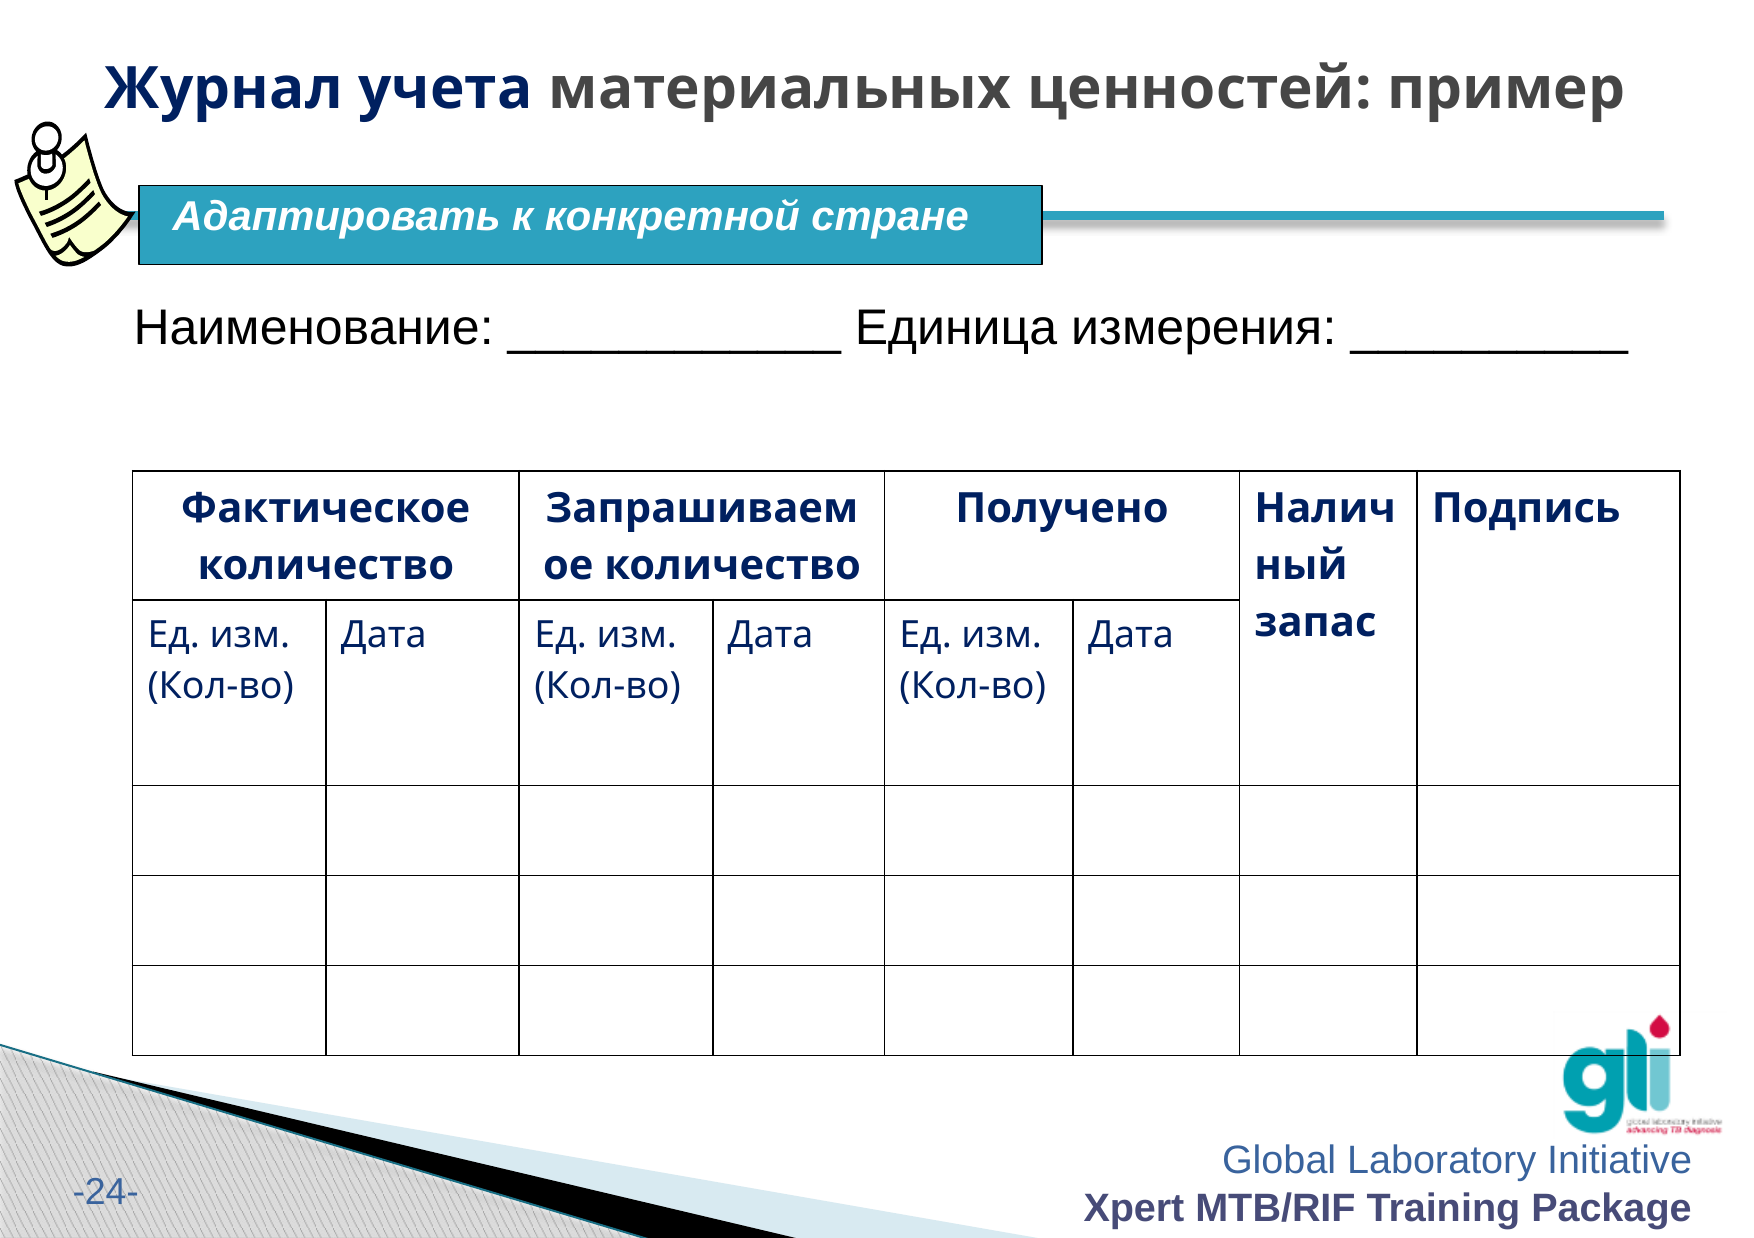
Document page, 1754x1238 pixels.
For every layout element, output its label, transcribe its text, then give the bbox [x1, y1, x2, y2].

title Журнал учета материальных ценностей: пример [87, 16, 1666, 183]
table_header Наличный запас [1240, 472, 1416, 785]
text_box Наименование: ____________ Единица измерения: __________ [118, 286, 1650, 362]
table_cell [1240, 786, 1416, 875]
table_cell [1074, 966, 1239, 1055]
table_cell [1418, 876, 1679, 965]
table_cell [714, 966, 884, 1055]
table_cell [1418, 966, 1679, 1055]
table_cell Дата [714, 601, 884, 785]
table_cell [520, 876, 712, 965]
table_cell Дата [327, 601, 518, 785]
table_cell [327, 966, 518, 1055]
table_cell Дата [1074, 601, 1239, 785]
table_cell [1418, 786, 1679, 875]
table_cell Ед. изм. (Кол-во) [133, 601, 325, 785]
table_cell [714, 786, 884, 875]
table_cell [1240, 876, 1416, 965]
table_cell [885, 876, 1072, 965]
table_cell [1074, 876, 1239, 965]
picture [14, 120, 136, 269]
table_cell [520, 966, 712, 1055]
table_cell [714, 876, 884, 965]
table_cell [133, 876, 325, 965]
text_box [140, 185, 1043, 265]
table_cell [327, 786, 518, 875]
table_header Фактическое количество [133, 472, 518, 599]
table_header Запрашиваемое количество [520, 472, 884, 599]
table_cell [1240, 966, 1416, 1055]
text_box Адаптировать к конкретной стране [157, 181, 1220, 247]
table_header Подпись [1418, 472, 1679, 785]
table_cell [885, 786, 1072, 875]
table_cell [327, 876, 518, 965]
table_header Получено [885, 472, 1239, 599]
table_cell Ед. изм. (Кол-во) [885, 601, 1072, 785]
table_cell [1074, 786, 1239, 875]
table_cell Ед. изм. (Кол-во) [520, 601, 712, 785]
table_cell [133, 966, 325, 1055]
picture [1553, 1011, 1727, 1139]
table_cell [885, 966, 1072, 1055]
table_cell [520, 786, 712, 875]
table_cell [133, 786, 325, 875]
